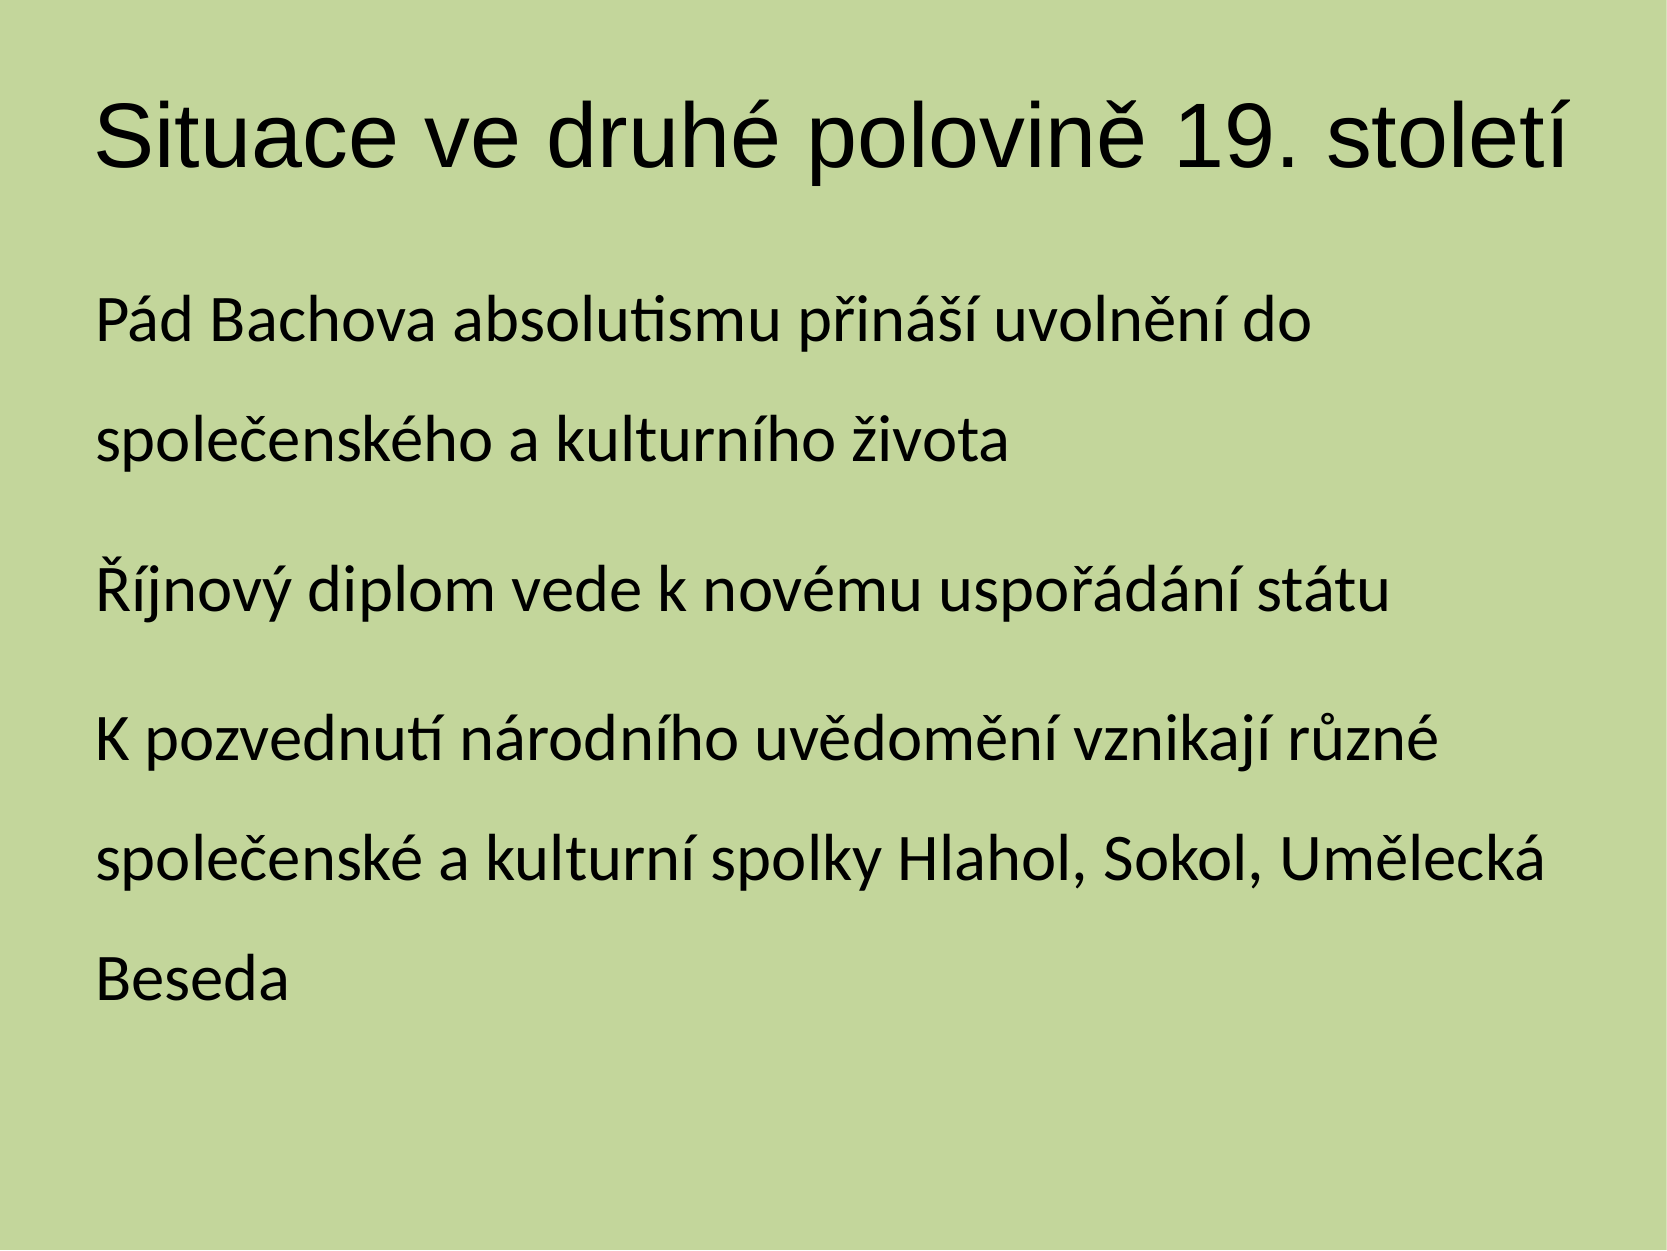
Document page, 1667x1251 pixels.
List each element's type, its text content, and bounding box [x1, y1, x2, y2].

list Pád Bachova absolutismu přináší uvolnění do společenského a kulturního života Říjnový diplom vede k novému uspořádání státu K pozvednutí národního uvědomění vznikají různé společenské a kulturní spolky Hlahol, Sokol, Umělecká Beseda [77, 235, 1602, 1051]
title Situace ve druhé polovině 19. století [83, 49, 1584, 212]
